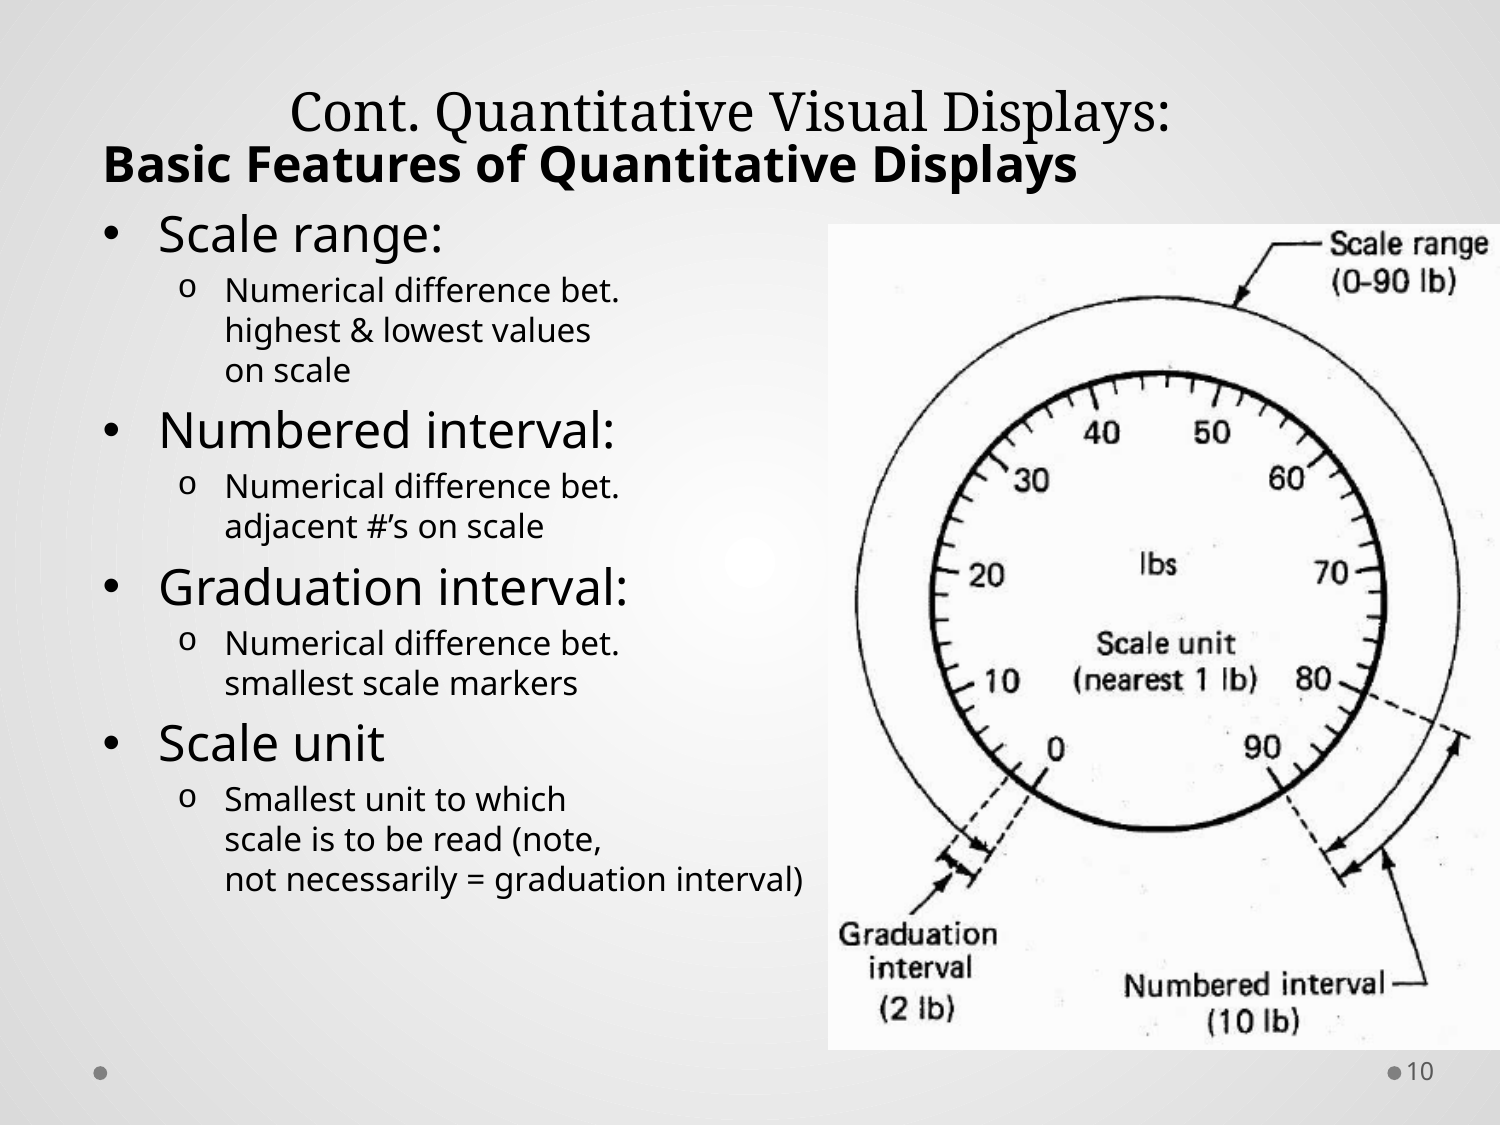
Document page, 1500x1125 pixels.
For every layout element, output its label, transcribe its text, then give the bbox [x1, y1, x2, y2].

title Cont. Quantitative Visual Displays: [62, 50, 1413, 150]
picture [828, 224, 1500, 1051]
list Basic Features of Quantitative Displays Scale range: Numerical difference bet. highest & lowest values on scale Numbered interval: Numerical difference bet. adjacent #’s on scale Graduation interval: Numerical difference bet. smallest scale markers Scale unit Smallest unit to which scale is to be read (note, not necessarily = graduation interval) [87, 125, 1438, 1100]
slide_number 10 [1401, 1058, 1494, 1103]
